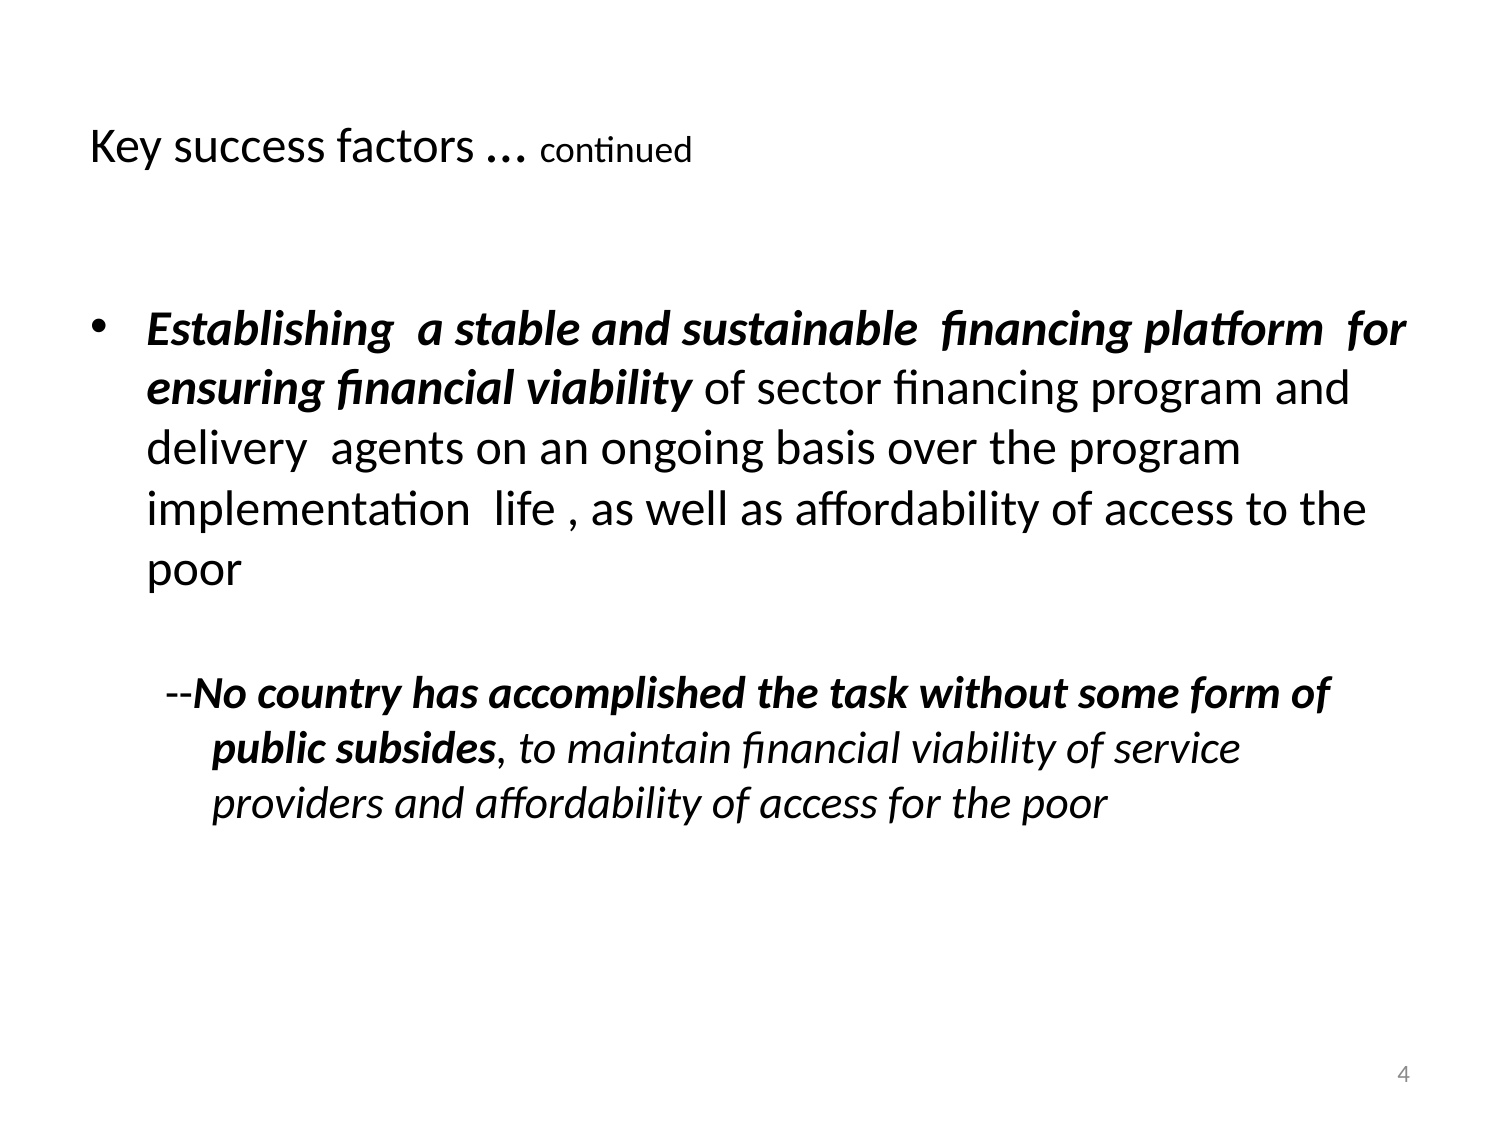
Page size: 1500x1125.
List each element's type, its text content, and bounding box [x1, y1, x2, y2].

title Key success factors … continued [75, 45, 1425, 233]
slide_number 4 [1074, 1042, 1425, 1103]
list Establishing a stable and sustainable financing platform for ensuring financial viability of sector financing program and delivery agents on an ongoing basis over the program implementation life , as well as affordability of access to the poor --No country has accomplished the task without some form of public subsides, to maintain financial viability of service providers and affordability of access for the poor [75, 287, 1425, 1013]
